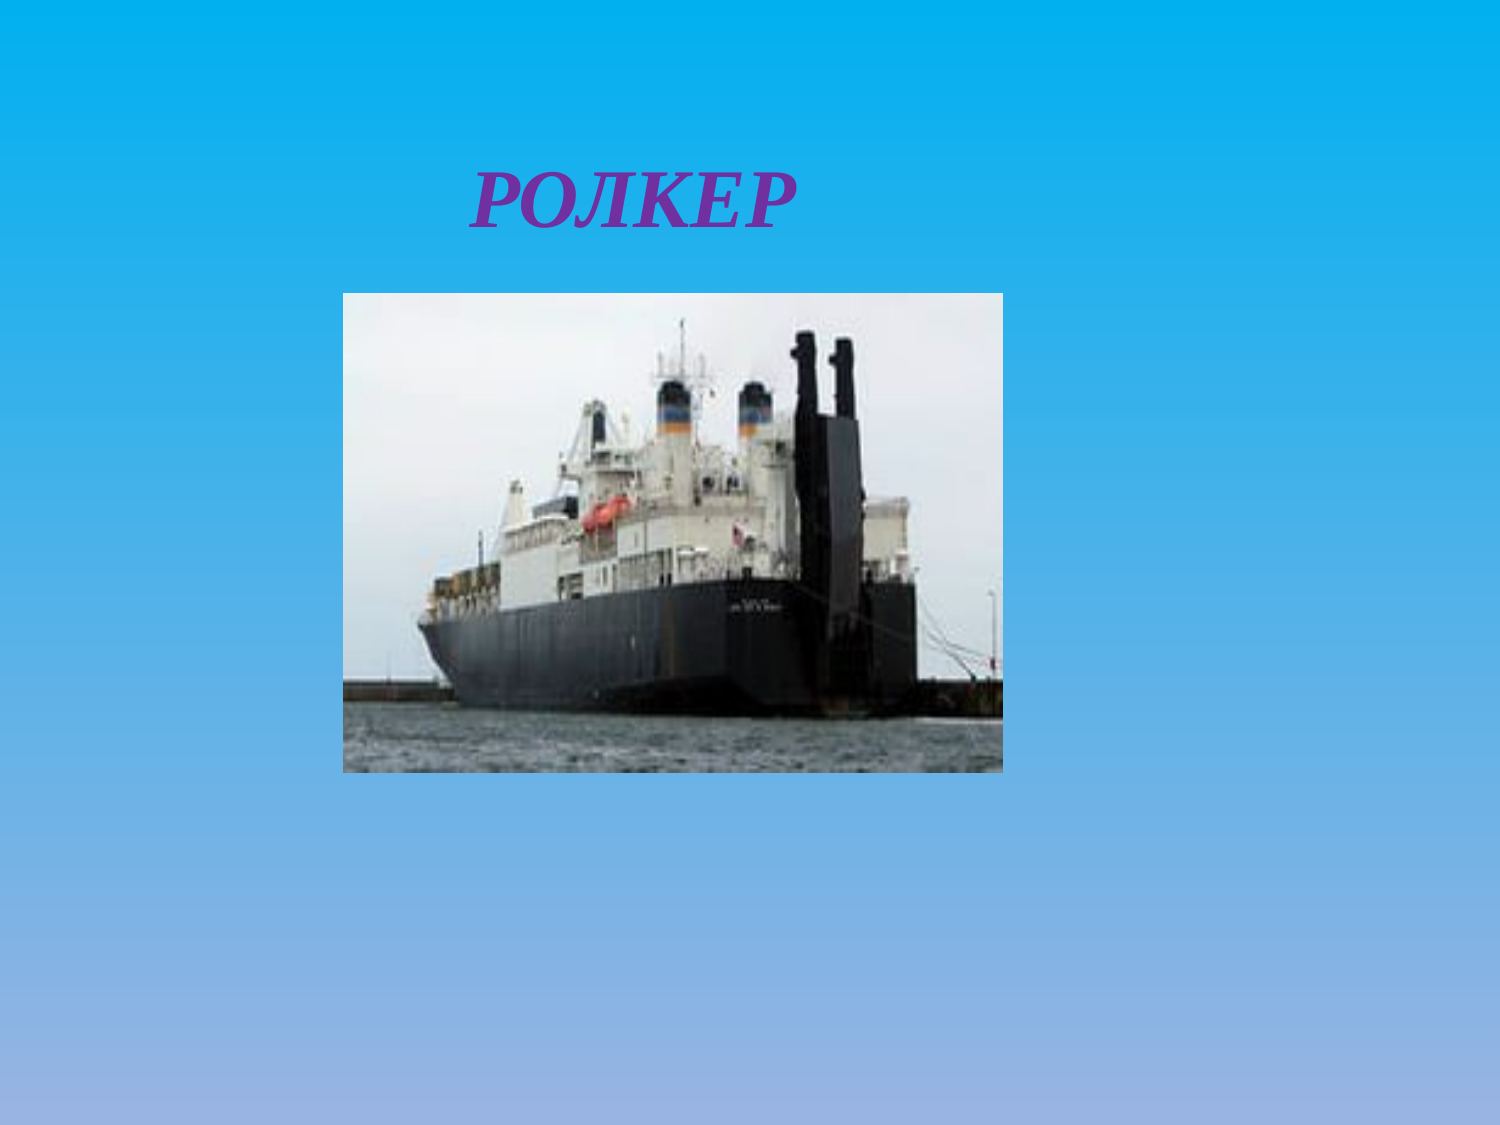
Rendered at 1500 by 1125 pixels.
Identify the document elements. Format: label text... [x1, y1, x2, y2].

text_box РОЛКЕР [454, 137, 892, 252]
picture [343, 293, 1004, 773]
